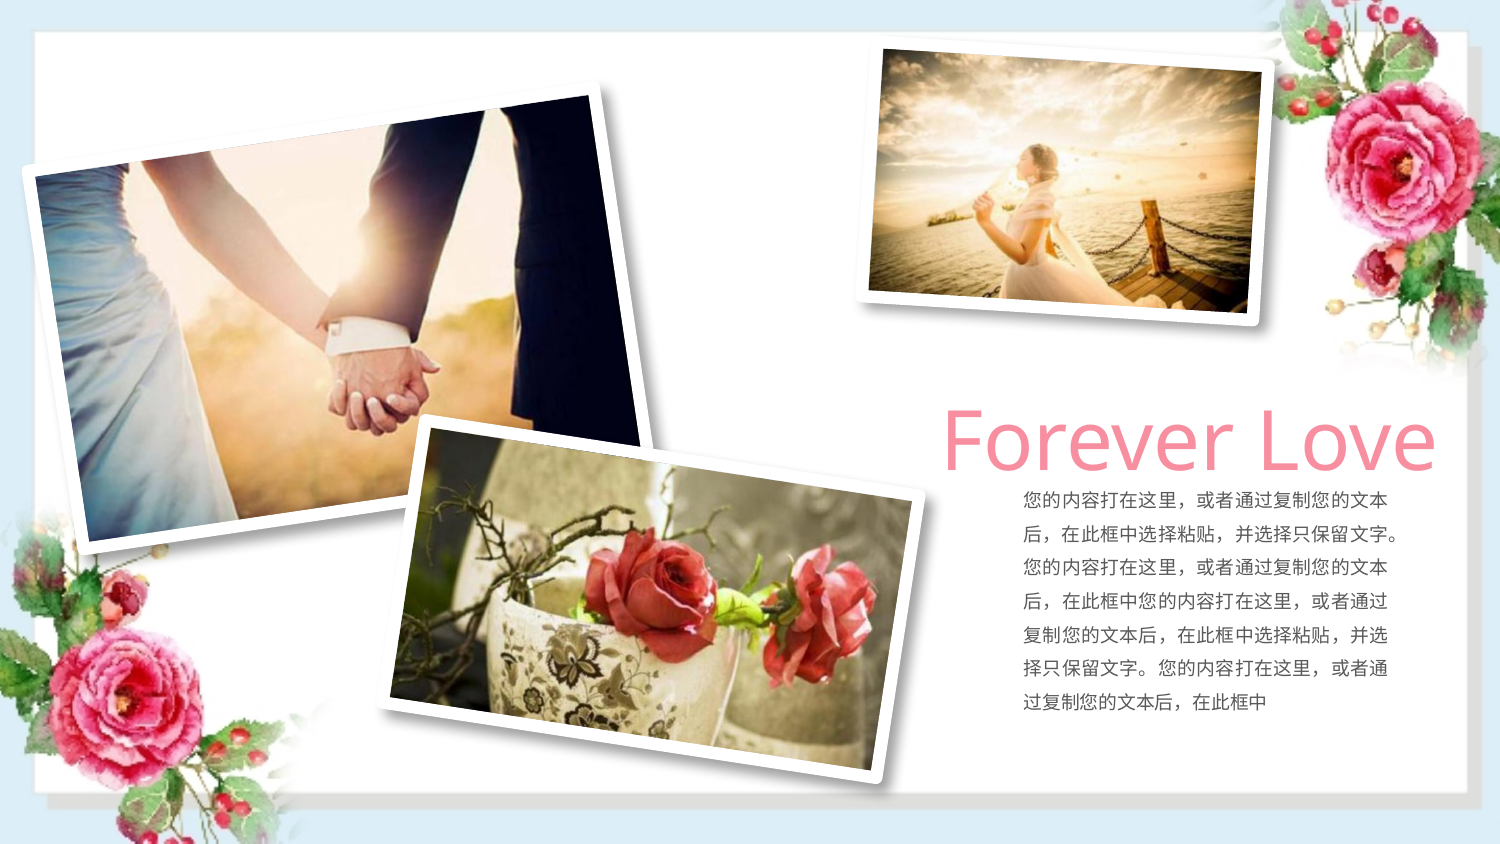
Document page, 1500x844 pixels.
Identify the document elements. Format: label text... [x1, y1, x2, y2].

text_box 您的内容打在这里，或者通过复制您的文本后，在此框中选择粘贴，并选择只保留文字。您的内容打在这里，或者通过复制您的文本后，在此框中您的内容打在这里，或者通过复制您的文本后，在此框中选择粘贴，并选择只保留文字。您的内容打在这里，或者通过复制您的文本后，在此框中 [1008, 495, 1404, 721]
picture [0, 0, 1500, 844]
text_box Forever Love [925, 380, 1454, 495]
